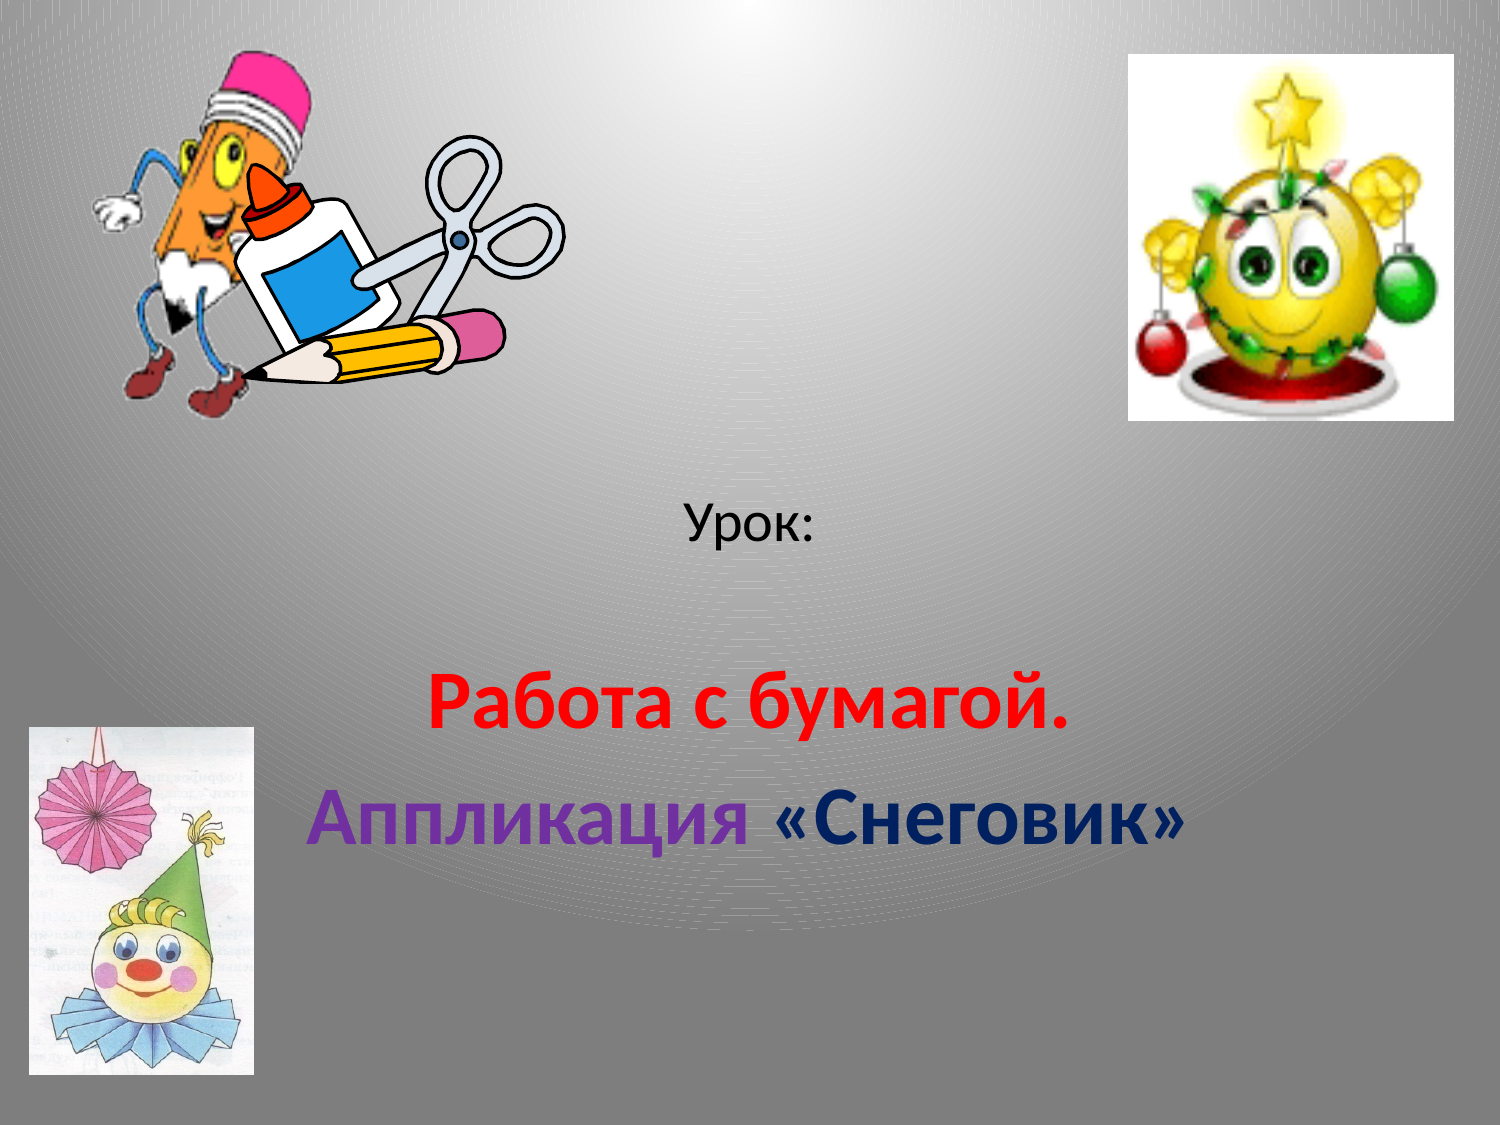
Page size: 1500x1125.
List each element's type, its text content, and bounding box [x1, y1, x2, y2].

picture [29, 727, 255, 1076]
subtitle Работа с бумагой. Аппликация «Снеговик» [225, 637, 1275, 925]
picture [41, 0, 587, 426]
picture [1127, 54, 1454, 421]
title Урок: [112, 397, 1388, 639]
